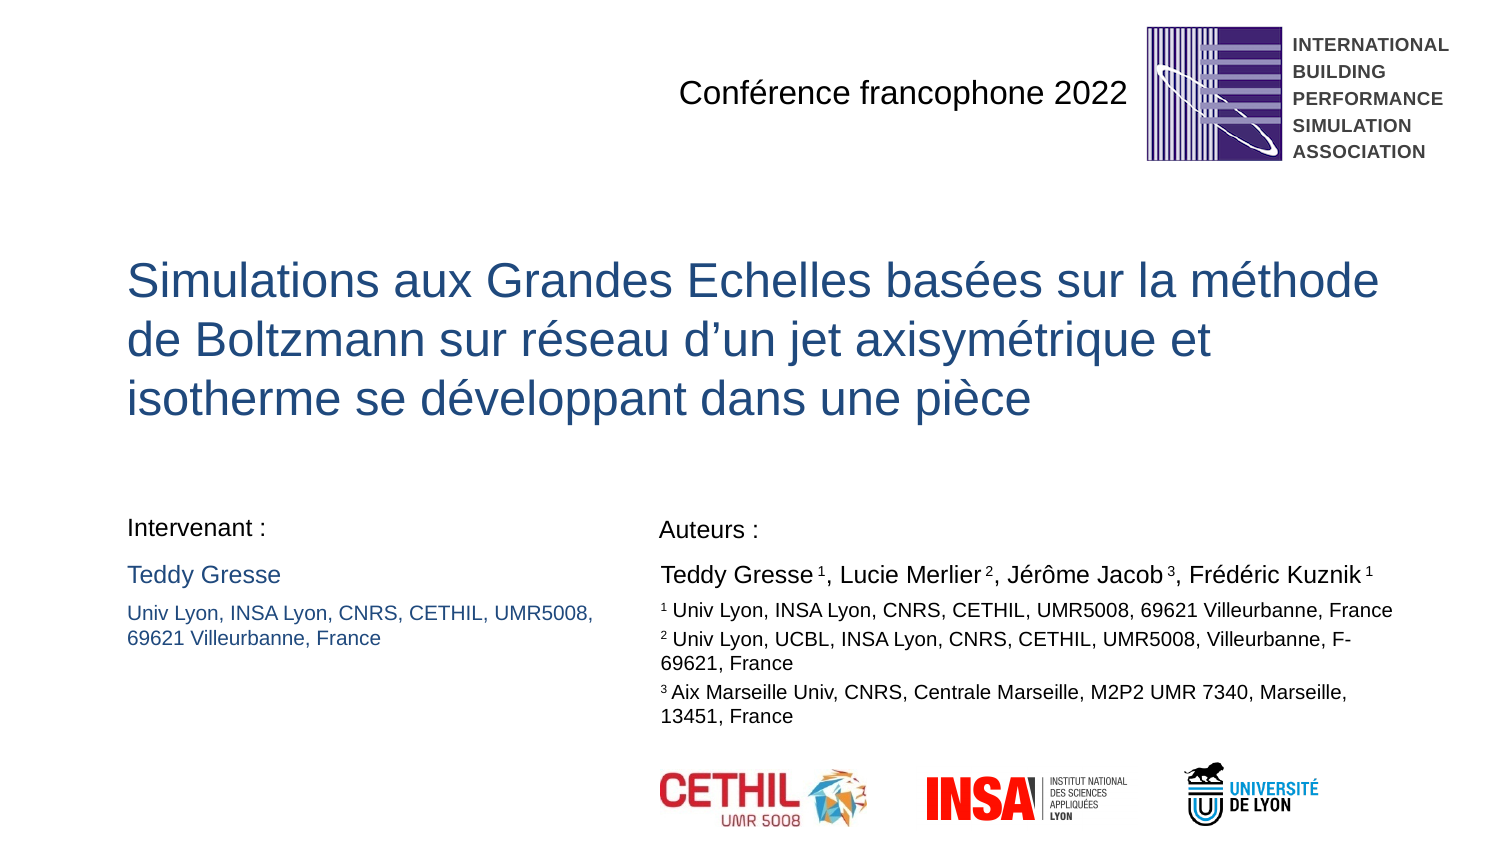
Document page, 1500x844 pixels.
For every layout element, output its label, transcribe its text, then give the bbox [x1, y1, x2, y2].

picture [1181, 760, 1319, 828]
picture [660, 769, 868, 827]
list Simulations aux Grandes Echelles basées sur la méthode de Boltzmann sur réseau d’un jet axisymétrique et isotherme se développant dans une pièce [112, 170, 1398, 505]
picture [1314, 785, 1319, 793]
picture [916, 766, 1138, 831]
list Teddy Gresse Univ Lyon, INSA Lyon, CNRS, CETHIL, UMR5008, 69621 Villeurbanne, France [112, 551, 632, 734]
picture [1146, 26, 1284, 161]
list Teddy Gresse 1, Lucie Merlier 2, Jérôme Jacob 3, Frédéric Kuznik 1 1 Univ Lyon, INSA Lyon, CNRS, CETHIL, UMR5008, 69621 Villeurbanne, France 2 Univ Lyon, UCBL, INSA Lyon, CNRS, CETHIL, UMR5008, Villeurbanne, F-69621, France 3 Aix Marseille Univ, CNRS, Centrale Marseille, M2P2 UMR 7340, Marseille, 13451, France [645, 551, 1412, 743]
